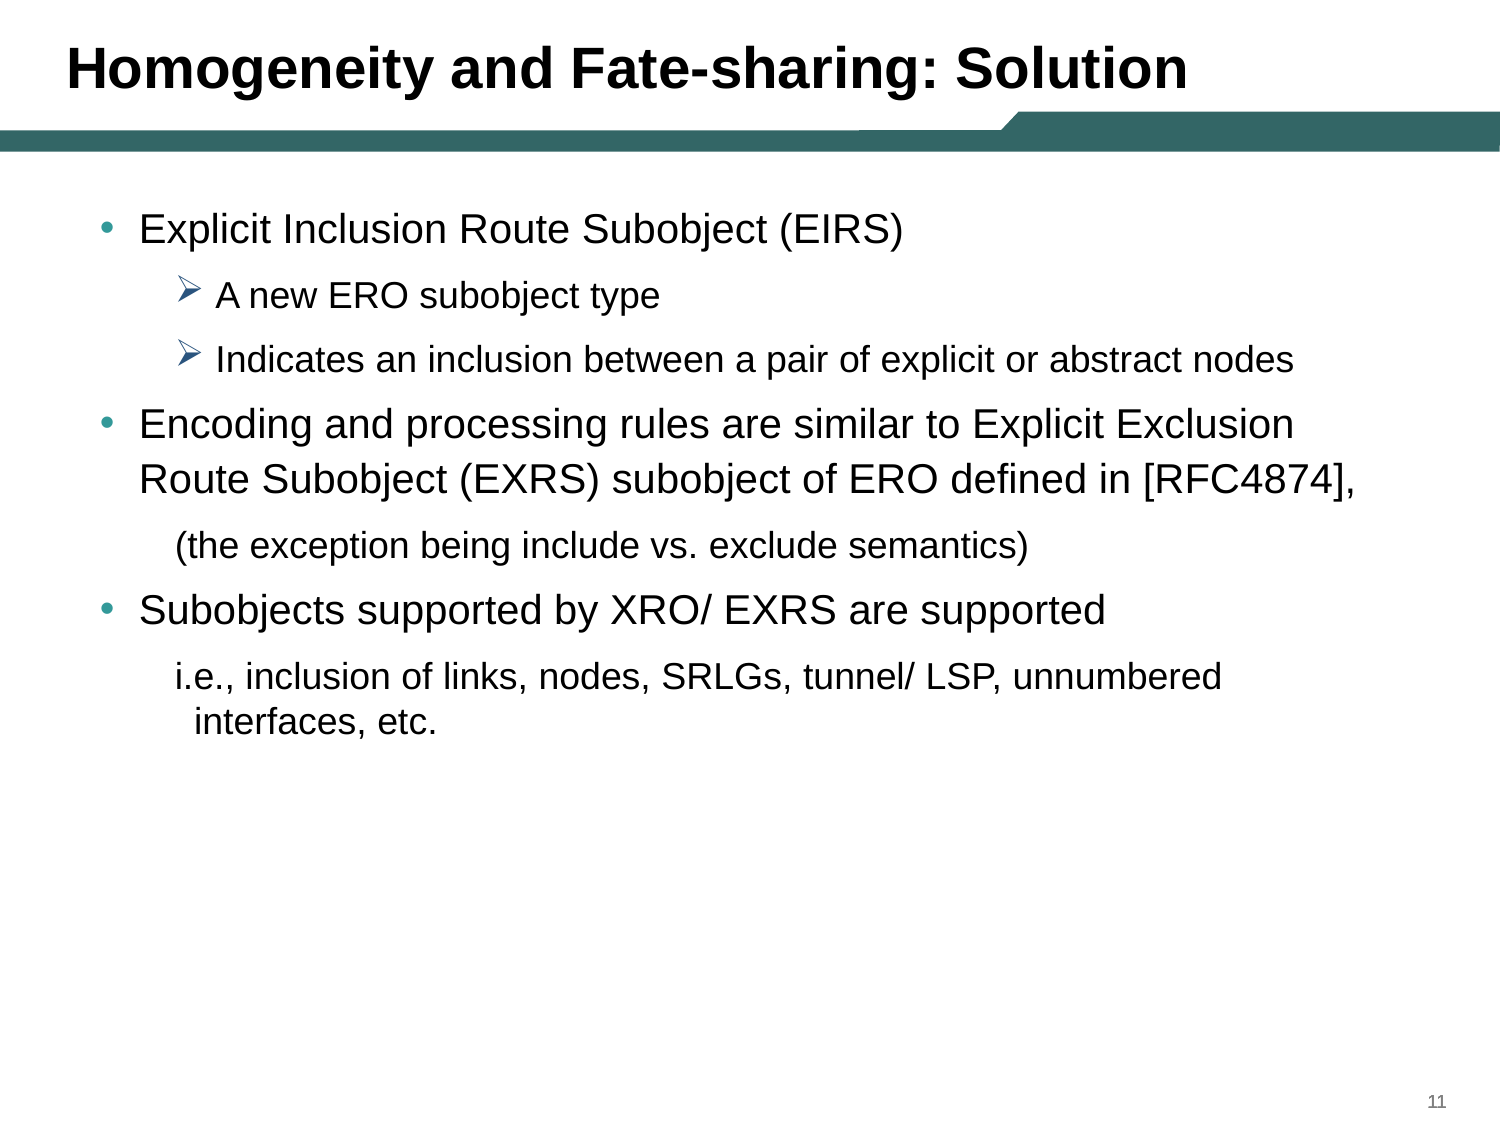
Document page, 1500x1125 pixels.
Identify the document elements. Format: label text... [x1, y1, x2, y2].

title Homogeneity and Fate-sharing: Solution [52, 0, 1390, 109]
list Explicit Inclusion Route Subobject (EIRS) A new ERO subobject type Indicates an inclusion between a pair of explicit or abstract nodes Encoding and processing rules are similar to Explicit Exclusion Route Subobject (EXRS) subobject of ERO defined in [RFC4874], (the exception being include vs. exclude semantics) Subobjects supported by XRO/ EXRS are supported i.e., inclusion of links, nodes, SRLGs, tunnel/ LSP, unnumbered interfaces, etc. [86, 190, 1390, 777]
